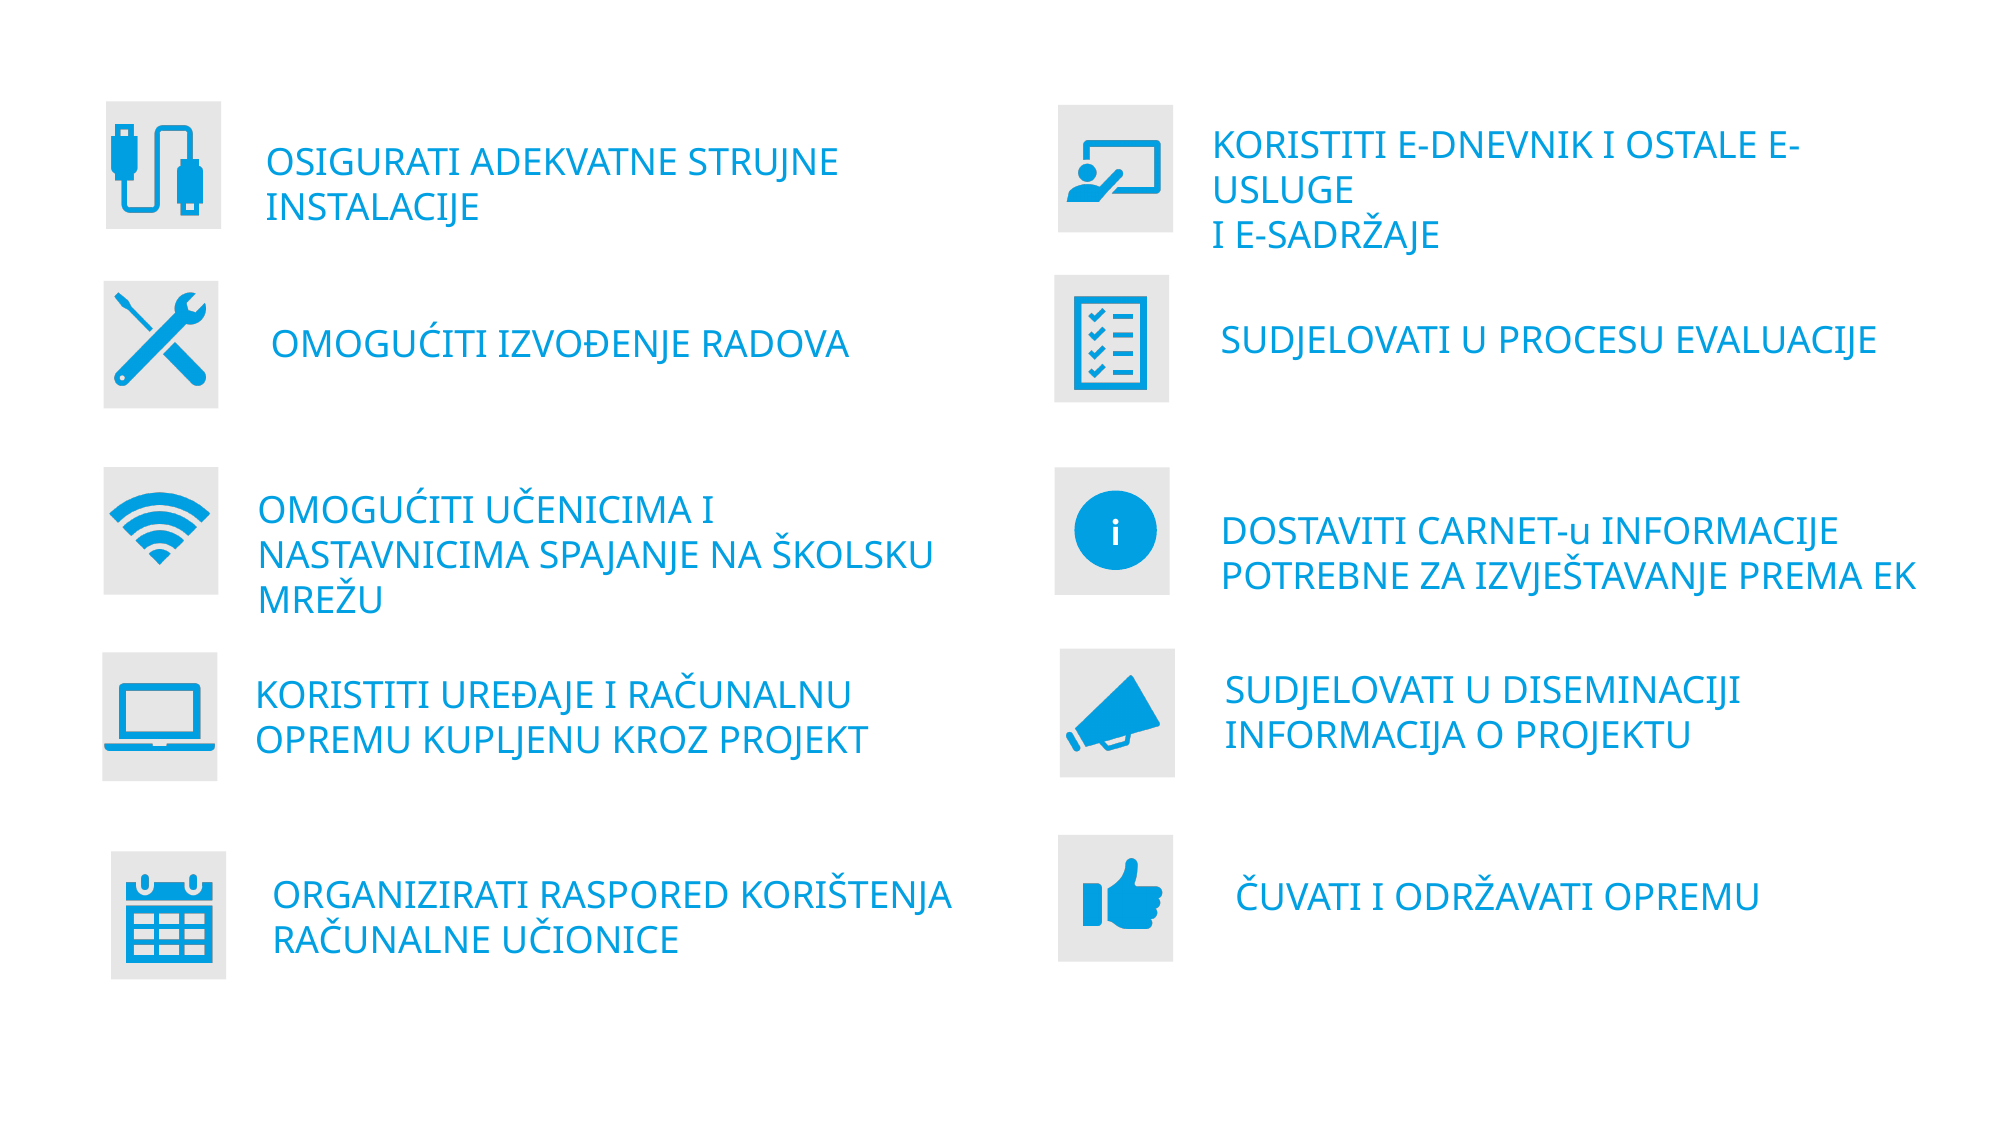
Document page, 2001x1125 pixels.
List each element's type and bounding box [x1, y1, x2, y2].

text_box [85, 95, 2000, 1030]
